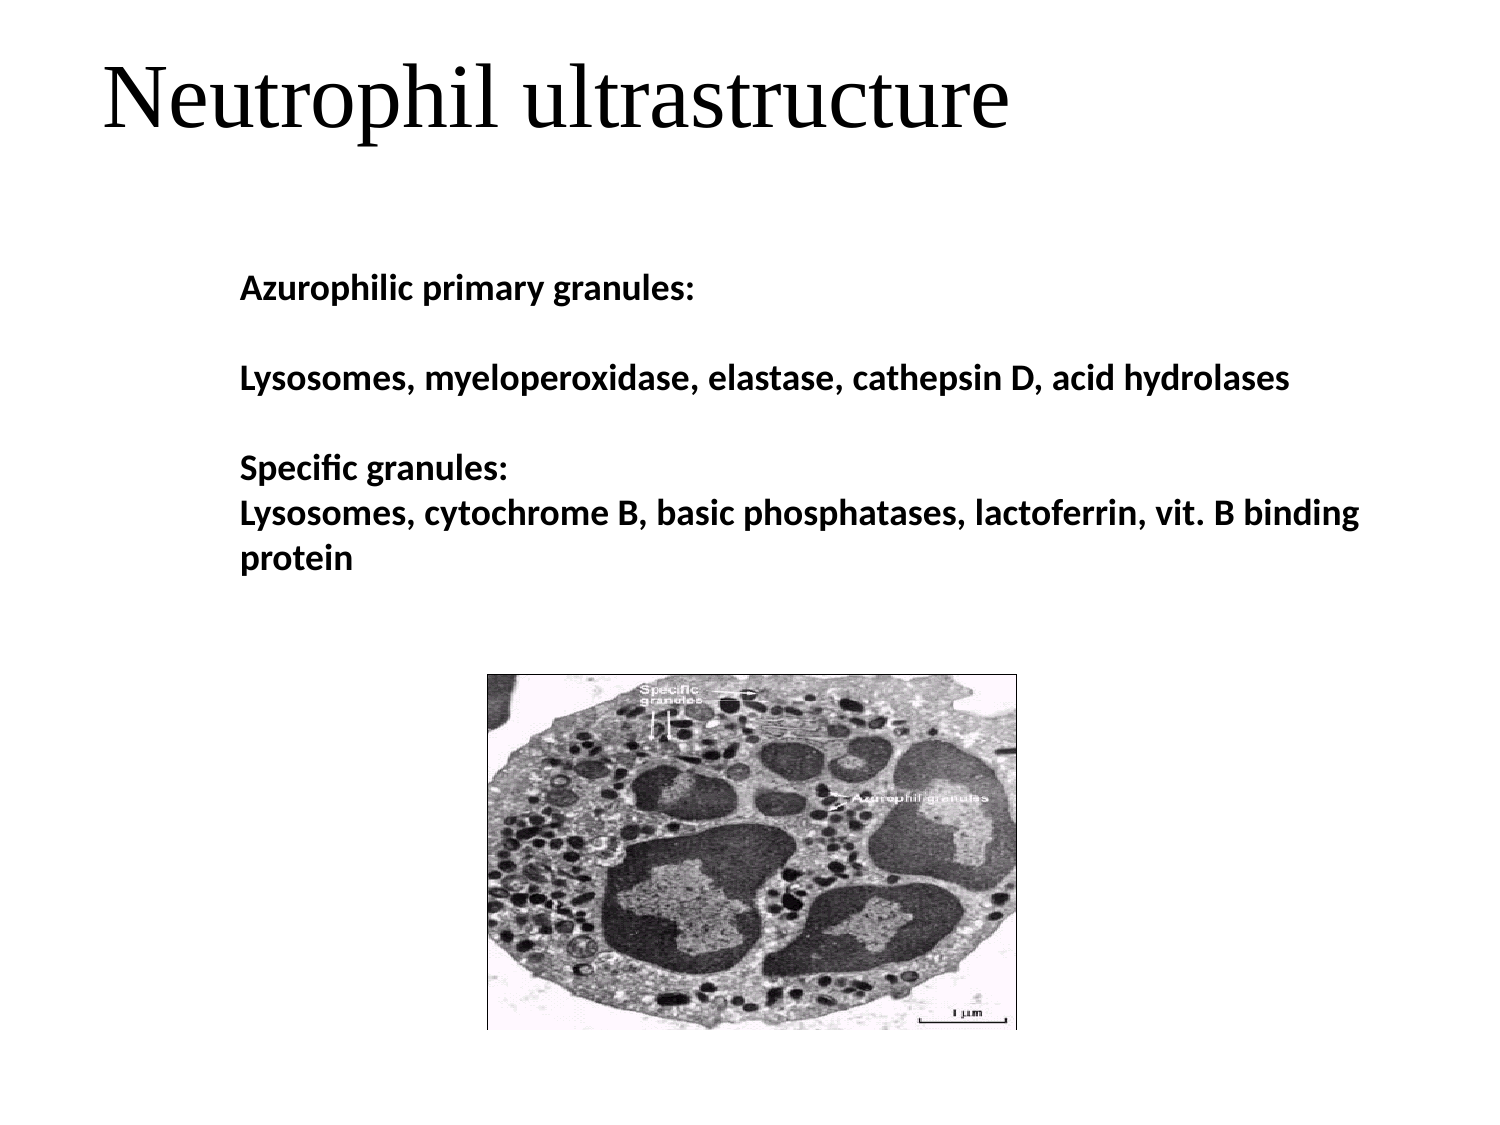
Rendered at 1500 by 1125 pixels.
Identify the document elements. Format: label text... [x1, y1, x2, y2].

picture [487, 662, 1026, 1031]
title Neutrophil ultrastructure [102, 36, 1398, 148]
text_box Azurophilic primary granules: Lysosomes, myeloperoxidase, elastase, cathepsin D, acid hydrolases Specific granules: Lysosomes, cytochrome B, basic phosphatases, lactoferrin, vit. B binding protein [225, 255, 1463, 721]
